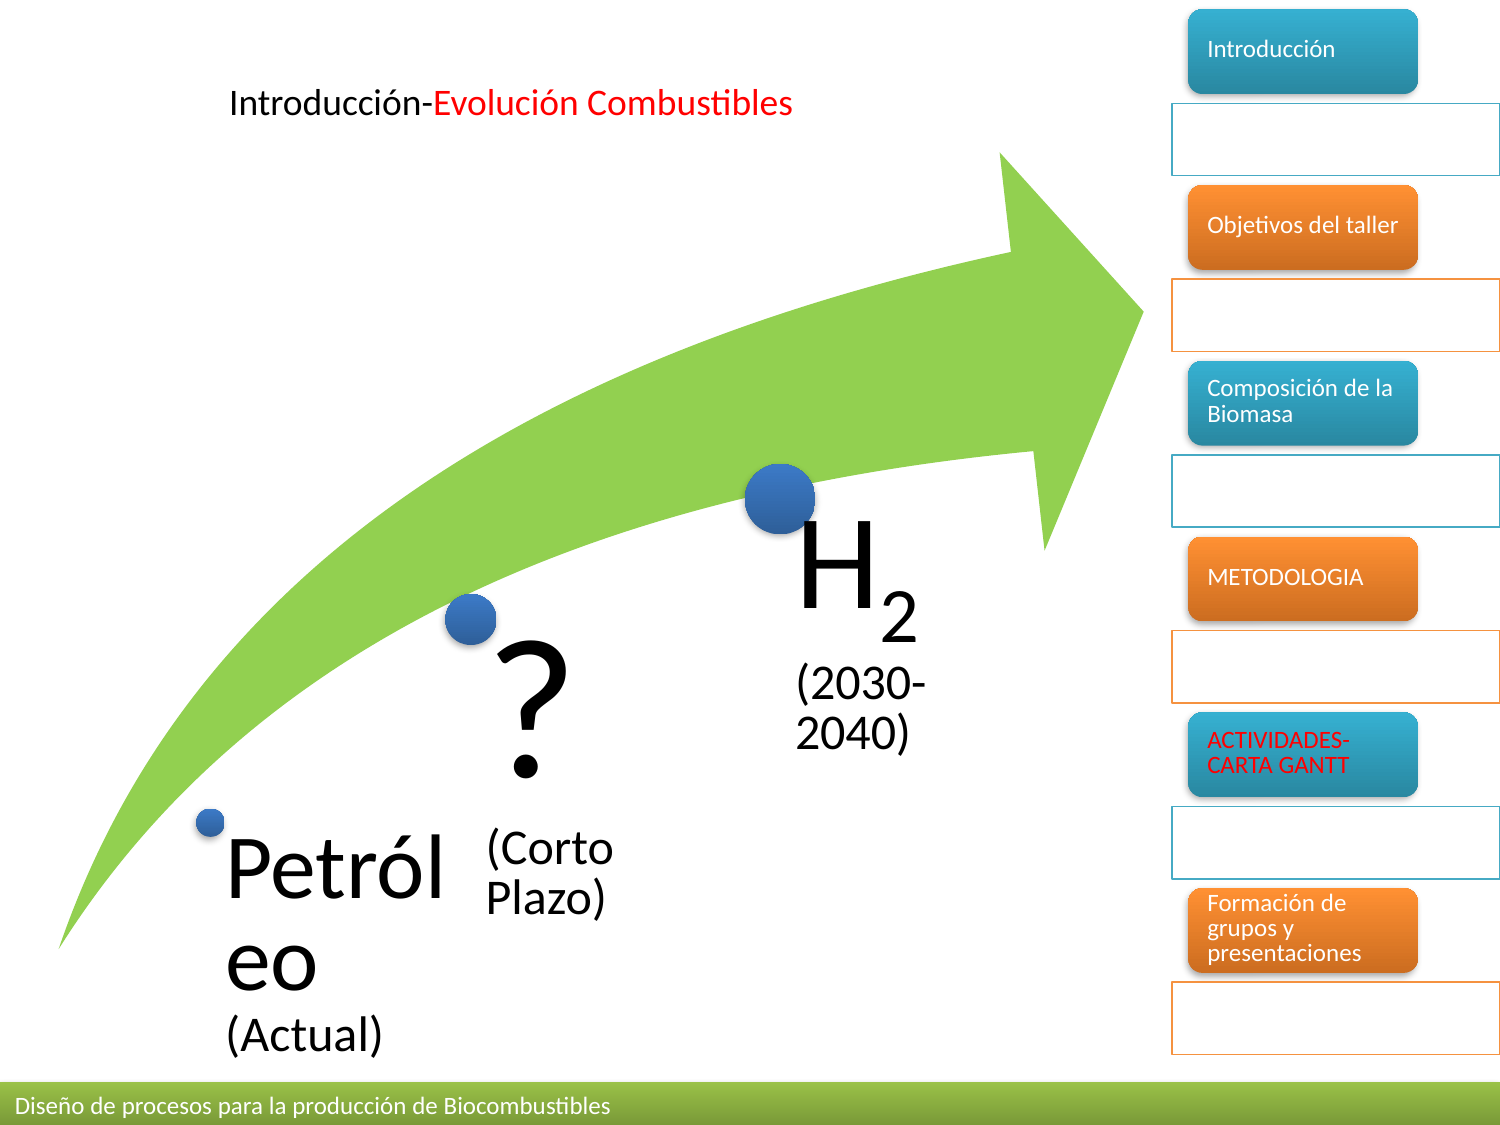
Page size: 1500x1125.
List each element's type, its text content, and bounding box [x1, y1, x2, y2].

text_box Diseño de procesos para la producción de Biocombustibles [0, 1082, 1500, 1125]
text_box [58, 152, 1144, 950]
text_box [1171, 0, 1500, 1055]
text_box Introducción-Evolución Combustibles [214, 70, 809, 130]
